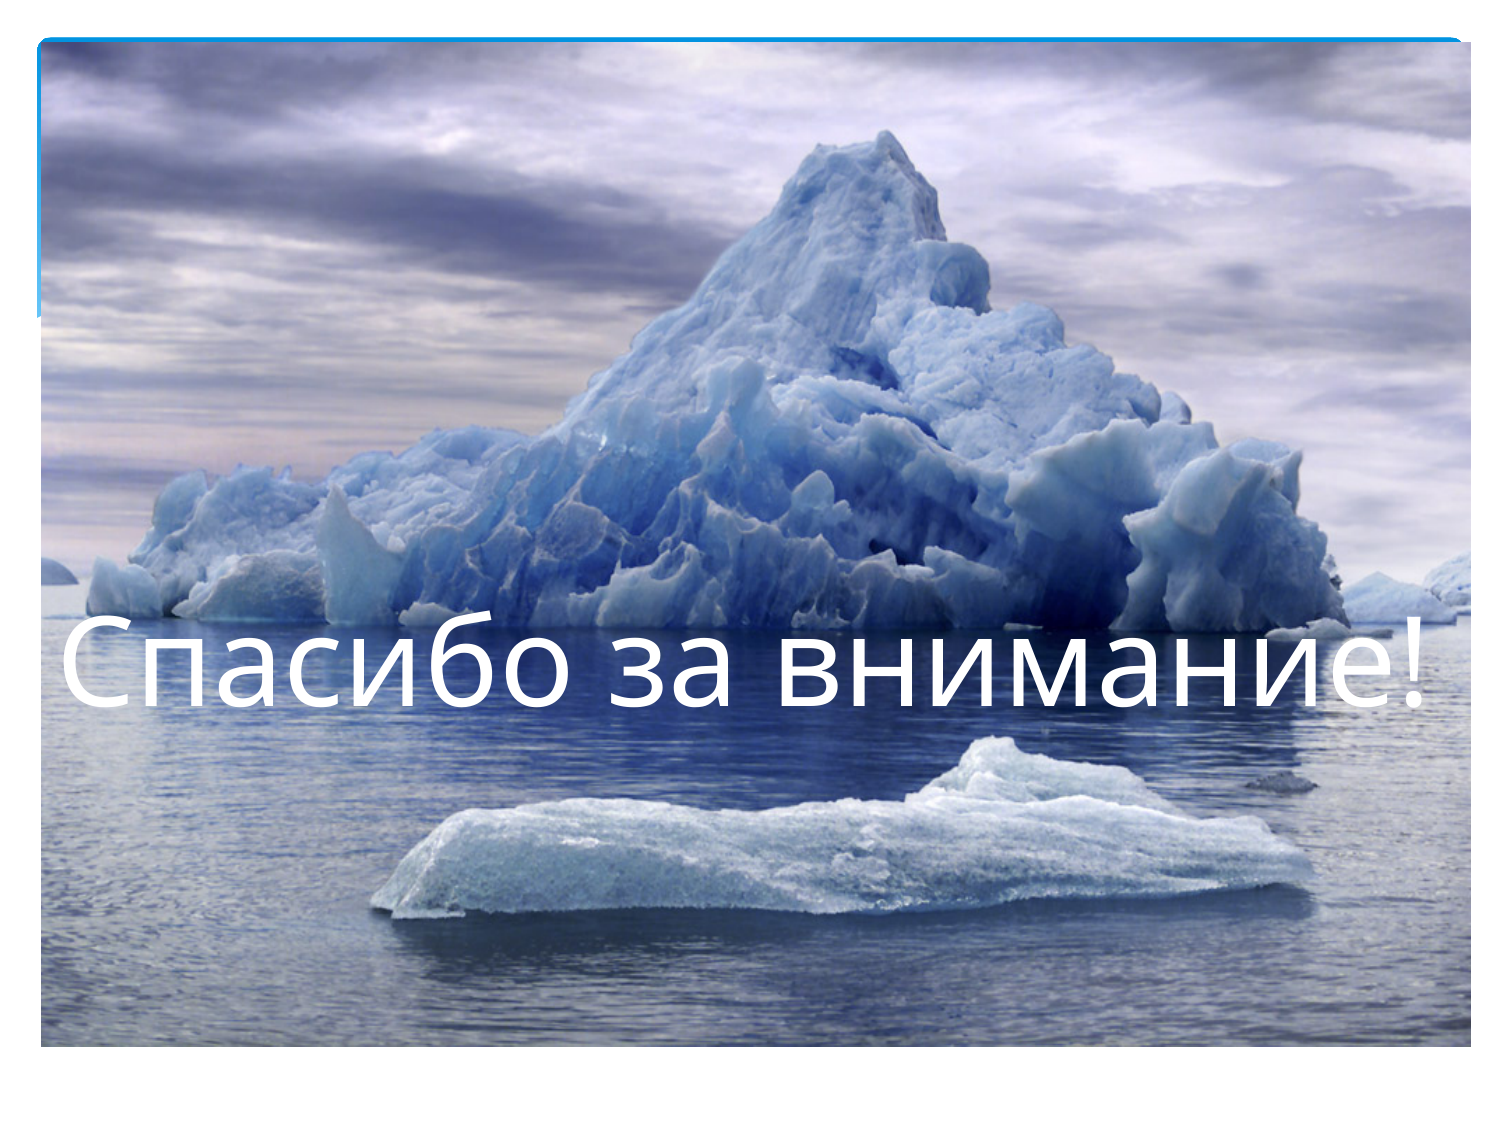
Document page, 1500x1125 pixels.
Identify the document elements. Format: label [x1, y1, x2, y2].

picture [41, 42, 1471, 1047]
